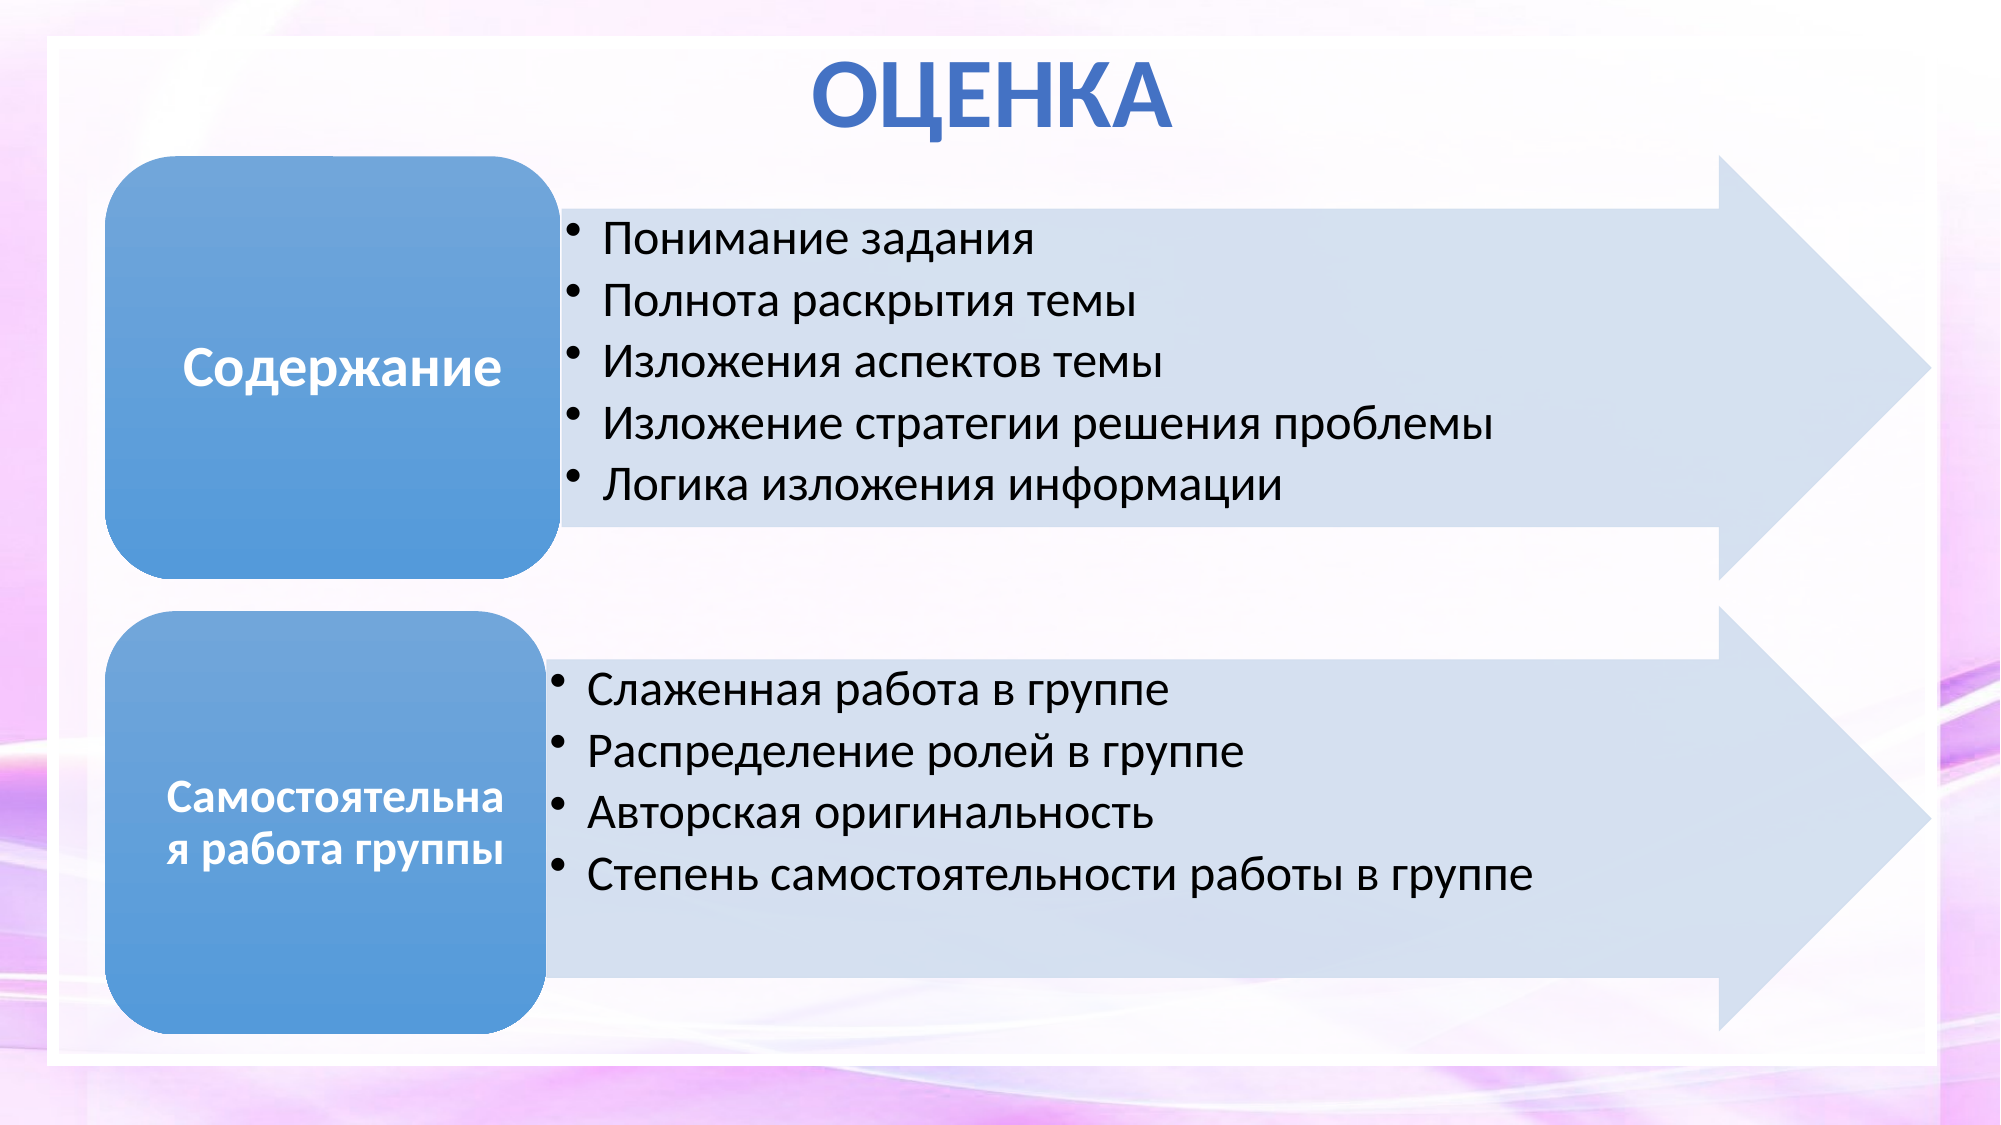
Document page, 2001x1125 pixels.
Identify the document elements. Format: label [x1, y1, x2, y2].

text_box [105, 156, 1931, 1046]
text_box [0, 0, 2000, 1125]
